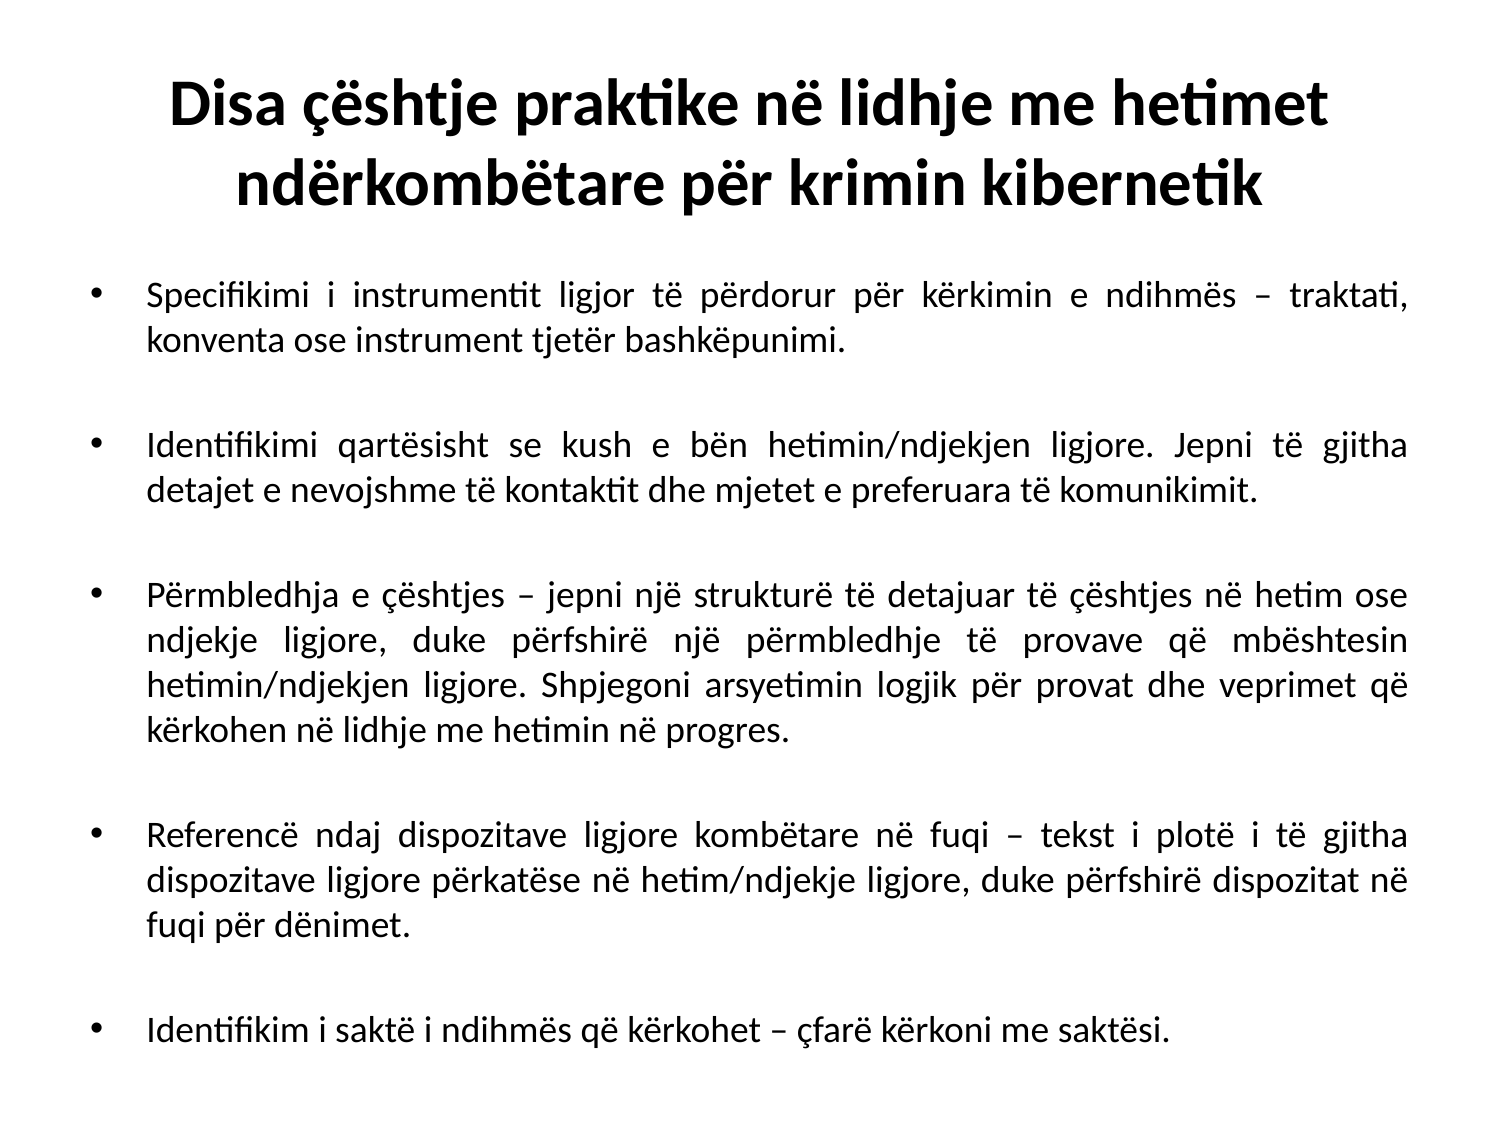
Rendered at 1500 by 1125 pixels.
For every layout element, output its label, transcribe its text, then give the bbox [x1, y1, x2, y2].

list Specifikimi i instrumentit ligjor të përdorur për kërkimin e ndihmës – traktati, konventa ose instrument tjetër bashkëpunimi. Identifikimi qartësisht se kush e bën hetimin/ndjekjen ligjore. Jepni të gjitha detajet e nevojshme të kontaktit dhe mjetet e preferuara të komunikimit. Përmbledhja e çështjes – jepni një strukturë të detajuar të çështjes në hetim ose ndjekje ligjore, duke përfshirë një përmbledhje të provave që mbështesin hetimin/ndjekjen ligjore. Shpjegoni arsyetimin logjik për provat dhe veprimet që kërkohen në lidhje me hetimin në progres. Referencë ndaj dispozitave ligjore kombëtare në fuqi – tekst i plotë i të gjitha dispozitave ligjore përkatëse në hetim/ndjekje ligjore, duke përfshirë dispozitat në fuqi për dënimet. Identifikim i saktë i ndihmës që kërkohet – çfarë kërkoni me saktësi. [74, 262, 1426, 1075]
title Disa çështje praktike në lidhje me hetimet ndërkombëtare për krimin kibernetik [74, 44, 1426, 233]
